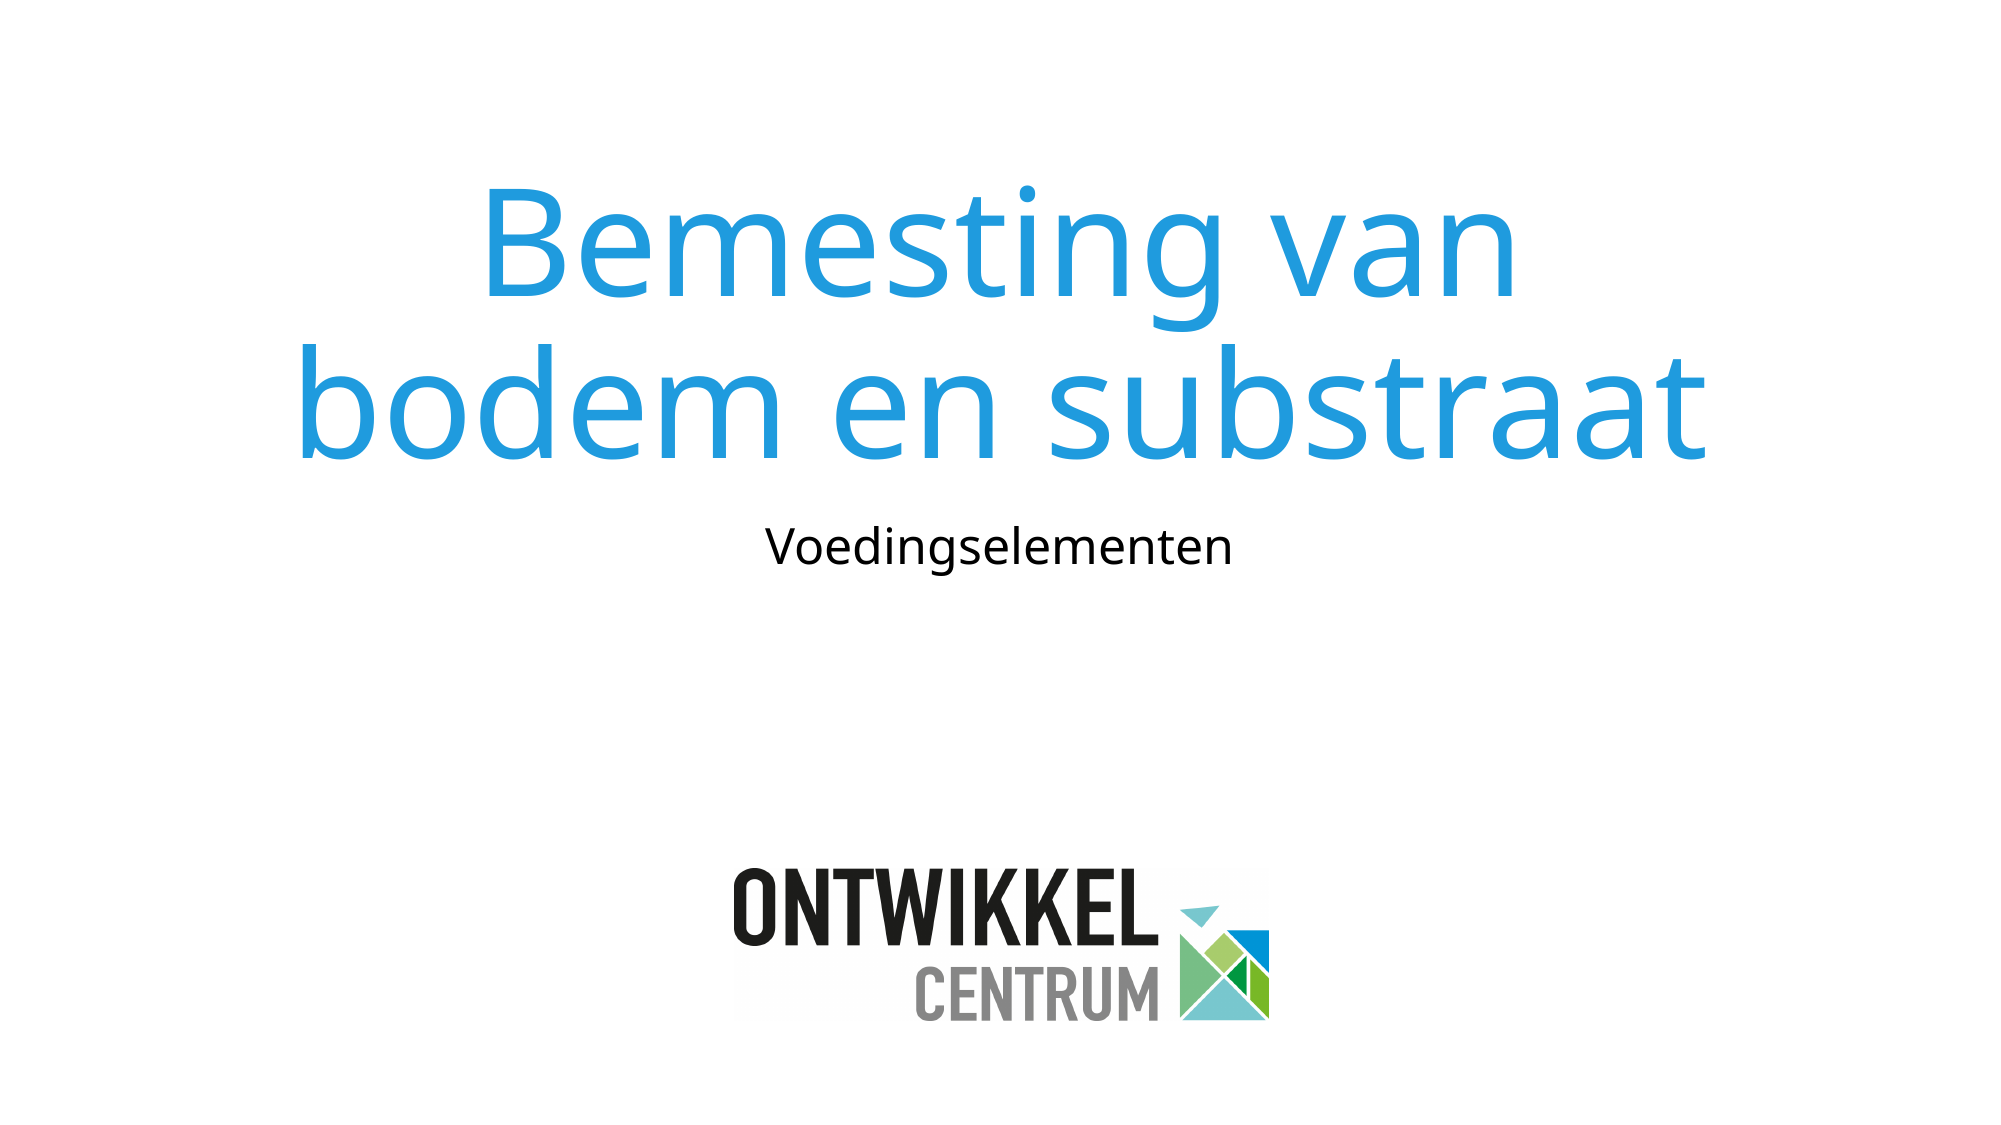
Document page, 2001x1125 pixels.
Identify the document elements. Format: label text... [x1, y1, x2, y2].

title Bemesting van bodem en substraat [249, 107, 1750, 499]
picture [734, 868, 1269, 1021]
subtitle Voedingselementen [249, 514, 1750, 786]
